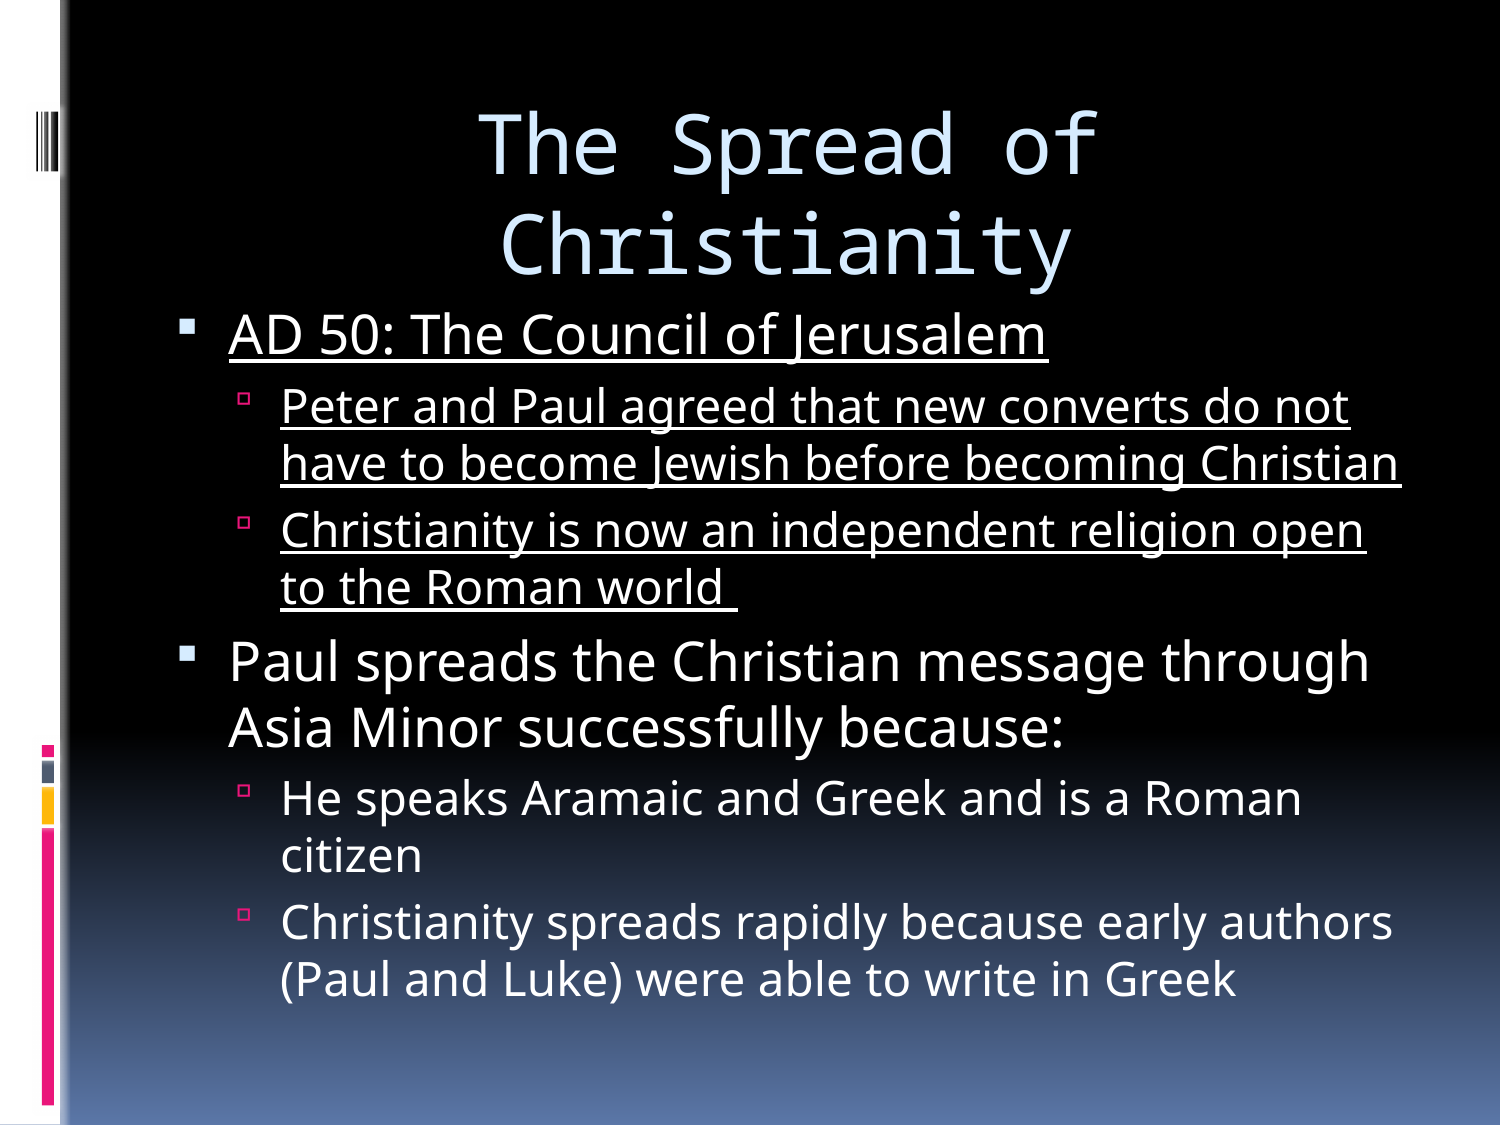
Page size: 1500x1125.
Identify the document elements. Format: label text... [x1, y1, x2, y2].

title The Spread of Christianity [150, 83, 1425, 234]
list AD 50: The Council of Jerusalem Peter and Paul agreed that new converts do not have to become Jewish before becoming Christian Christianity is now an independent religion open to the Roman world Paul spreads the Christian message through Asia Minor successfully because: He speaks Aramaic and Greek and is a Roman citizen Christianity spreads rapidly because early authors (Paul and Luke) were able to write in Greek [150, 292, 1425, 1043]
